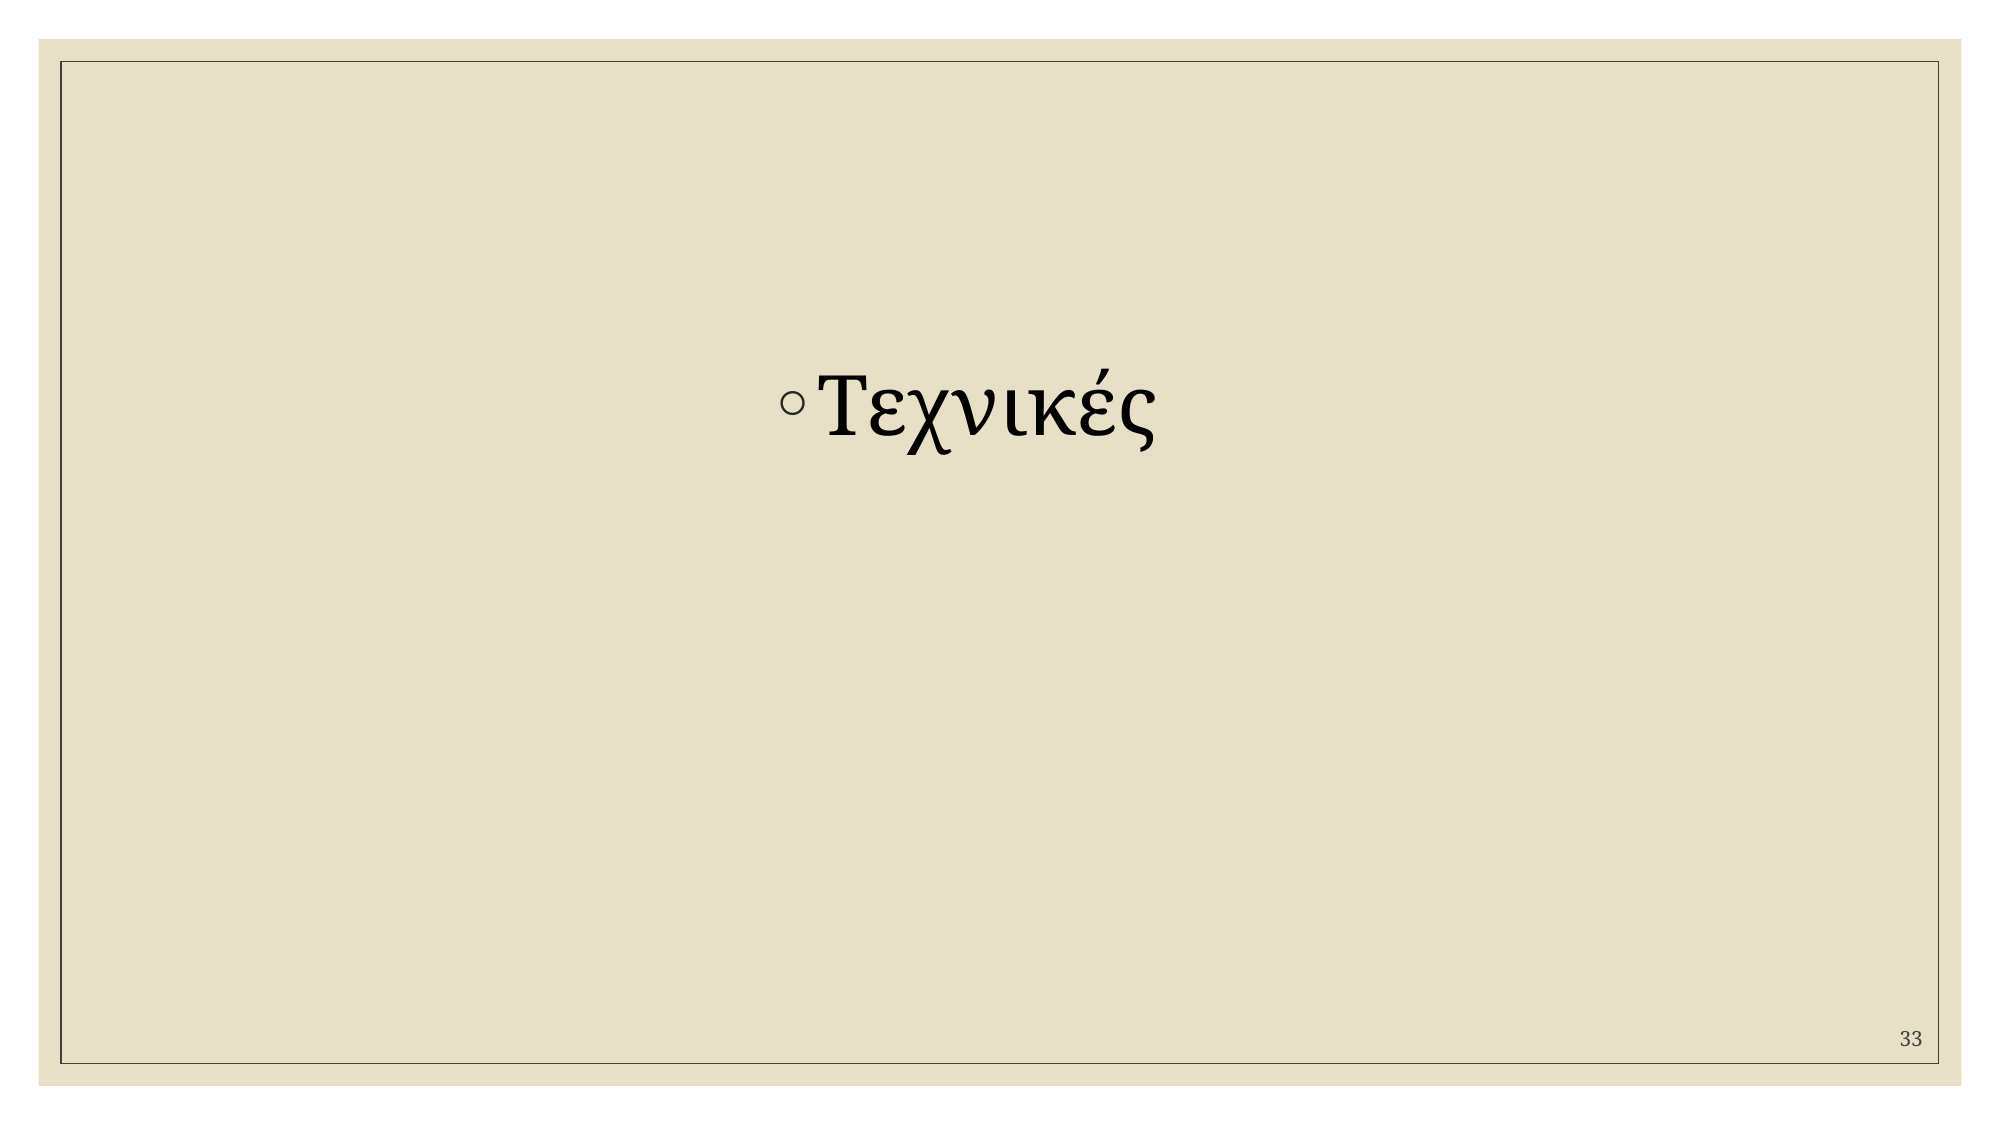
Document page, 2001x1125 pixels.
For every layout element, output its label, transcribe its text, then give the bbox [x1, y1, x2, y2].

list Τεχνικές [298, 345, 1650, 991]
slide_number 33 [1697, 1019, 1938, 1062]
